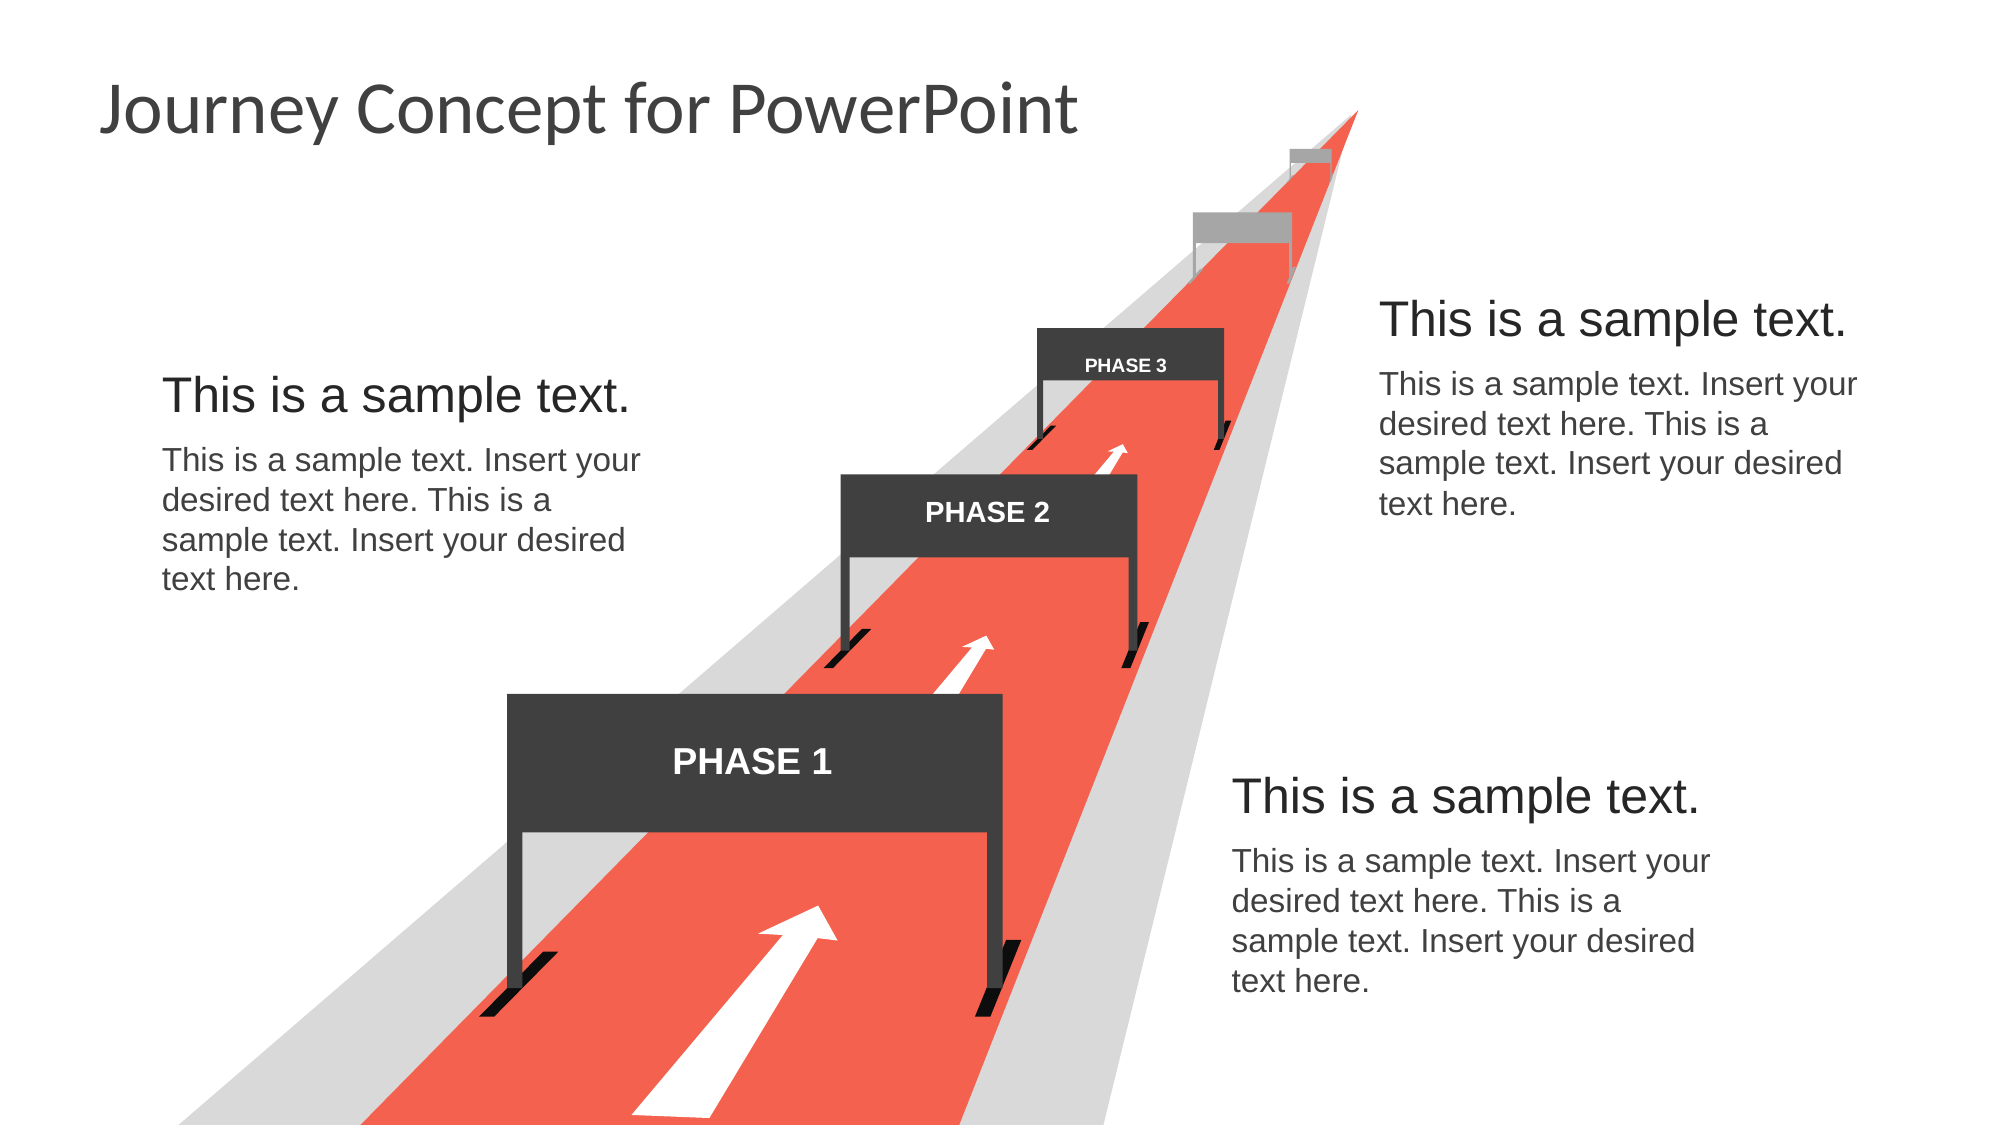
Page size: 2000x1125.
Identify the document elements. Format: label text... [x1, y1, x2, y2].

text_box This is a sample text. Insert your desired text here. This is a sample text. Insert your desired text here. [1378, 354, 1874, 529]
text_box This is a sample text. [1362, 756, 1727, 832]
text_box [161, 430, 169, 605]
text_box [1286, 148, 1334, 183]
title Journey Concept for PowerPoint [99, 45, 1900, 162]
text_box This is a sample text. [161, 354, 169, 430]
text_box This is a sample text. [1378, 278, 1874, 354]
text_box This is a sample text. Insert your desired text here. This is a sample text. Insert your desired text here. [1362, 832, 1727, 1007]
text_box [174, 109, 1359, 1125]
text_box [1026, 327, 1232, 451]
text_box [478, 693, 1022, 1017]
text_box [1186, 212, 1297, 284]
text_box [823, 474, 1150, 669]
